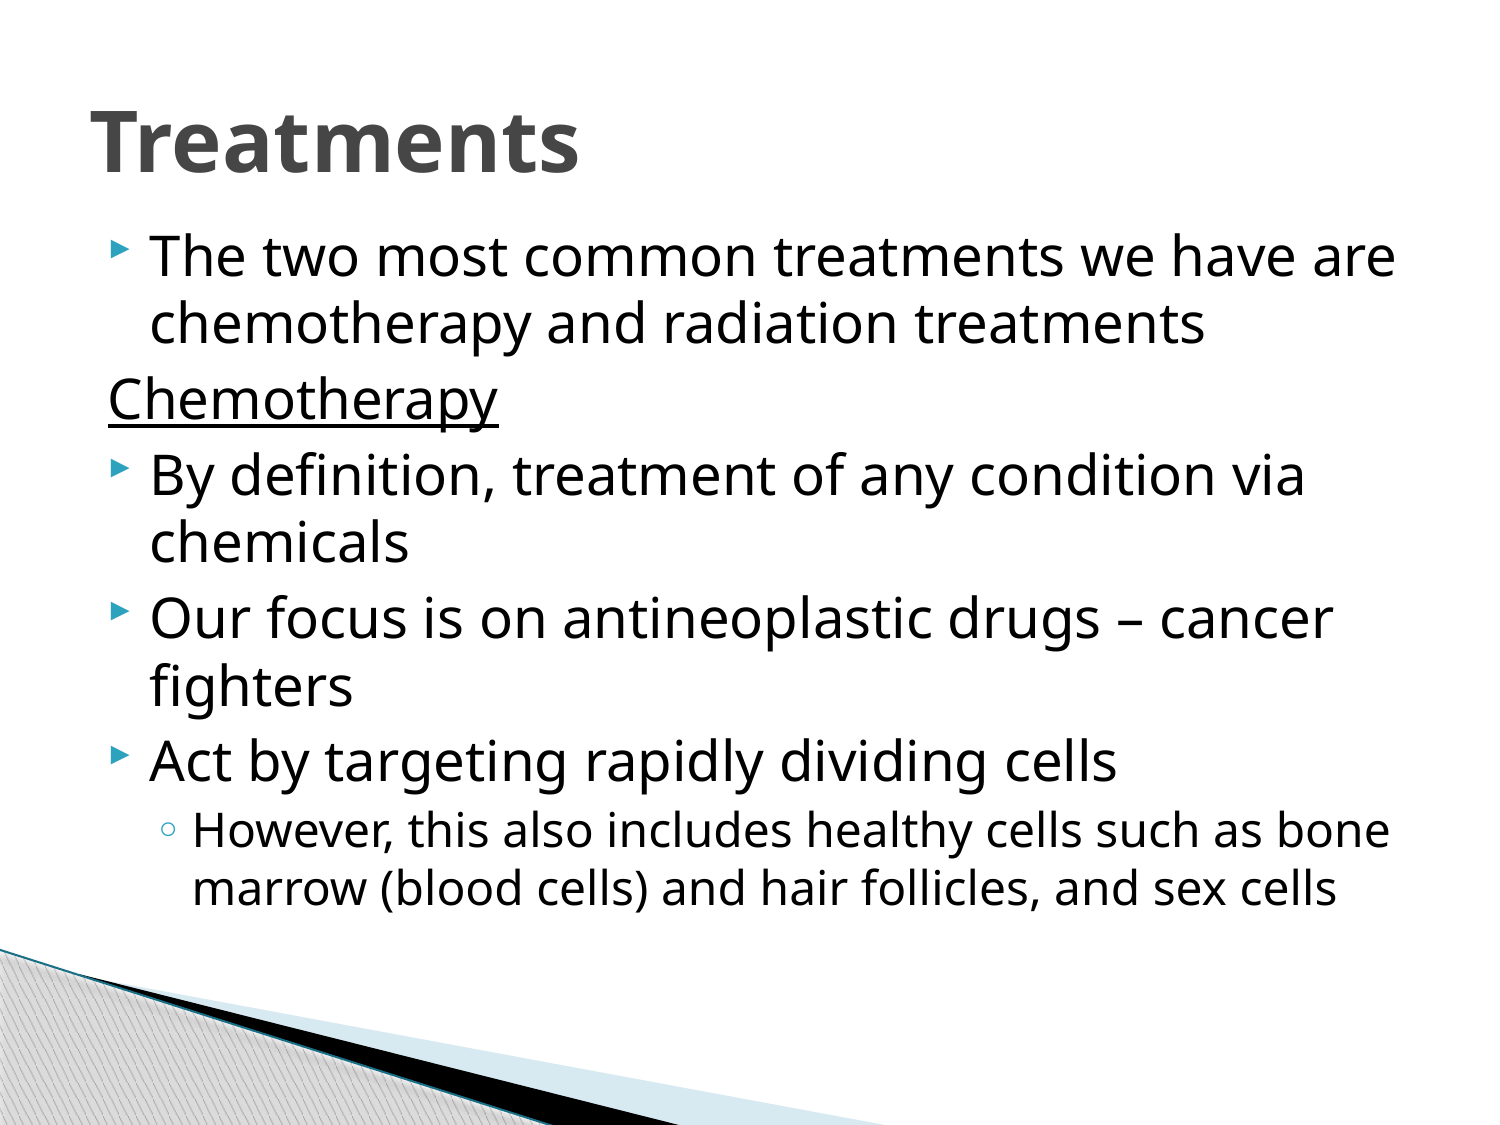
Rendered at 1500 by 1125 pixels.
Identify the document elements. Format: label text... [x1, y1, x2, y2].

list The two most common treatments we have are chemotherapy and radiation treatments Chemotherapy By definition, treatment of any condition via chemicals Our focus is on antineoplastic drugs – cancer fighters Act by targeting rapidly dividing cells However, this also includes healthy cells such as bone marrow (blood cells) and hair follicles, and sex cells [75, 233, 1425, 1100]
title Treatments [75, 45, 1425, 233]
